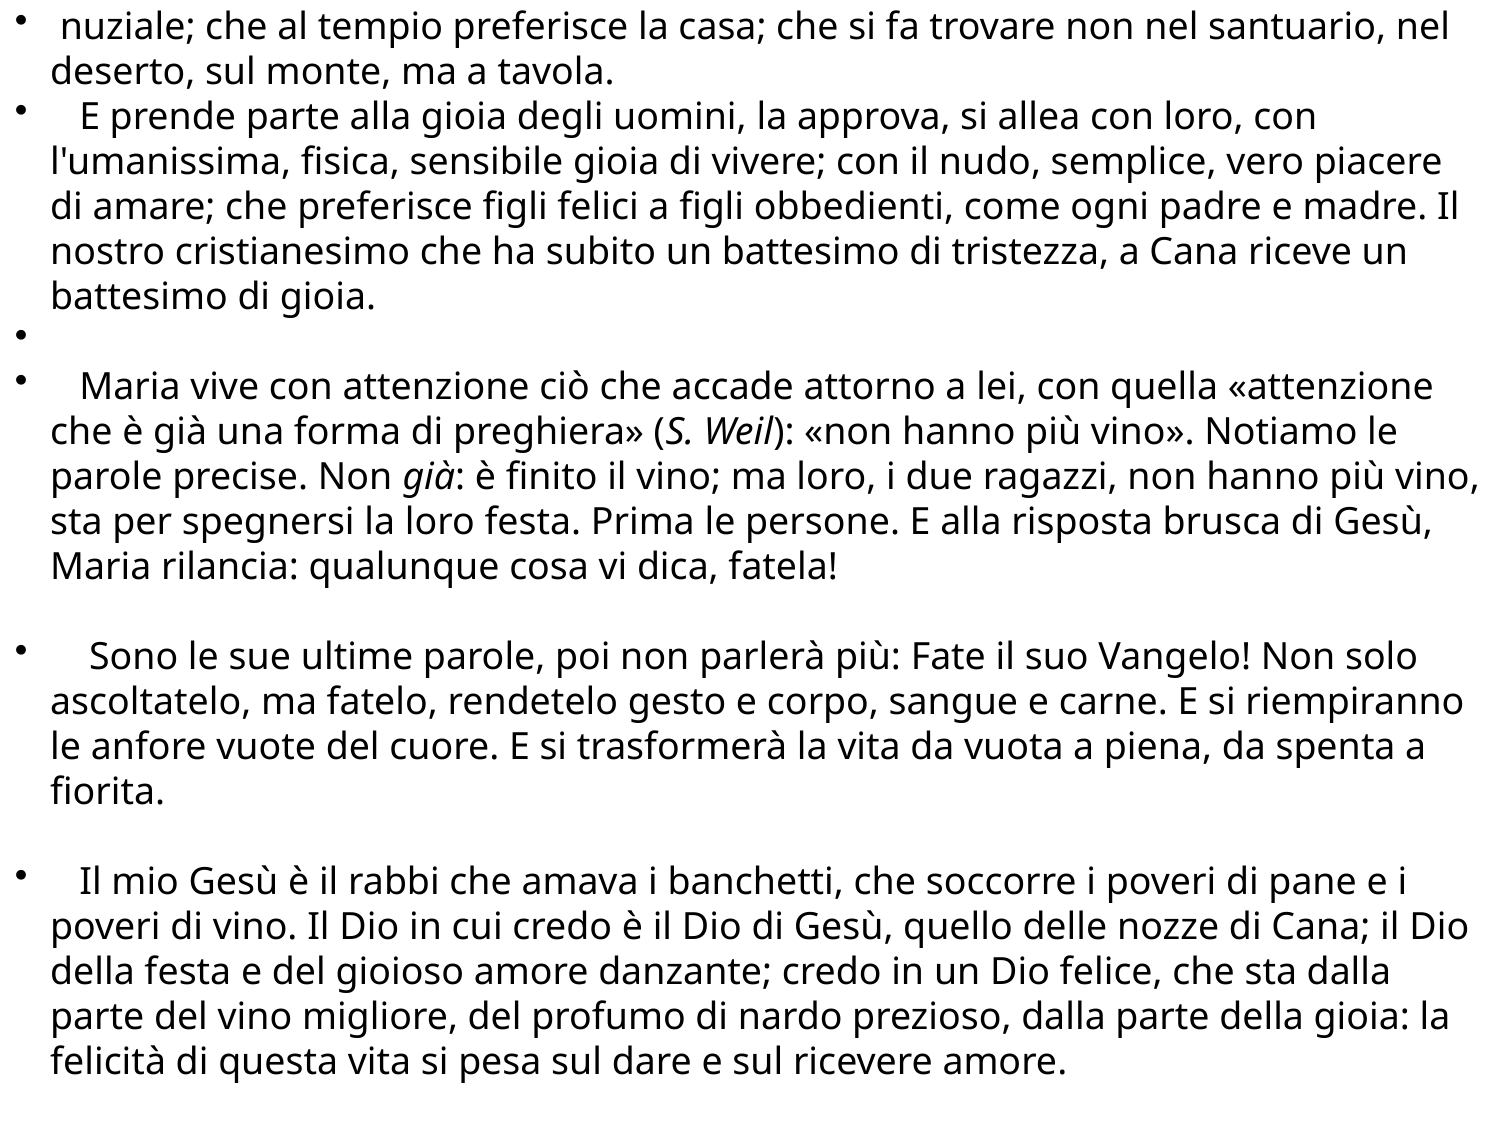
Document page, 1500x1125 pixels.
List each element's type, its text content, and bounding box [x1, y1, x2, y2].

text_box nuziale; che al tempio preferisce la casa; che si fa trovare non nel santuario, nel deserto, sul monte, ma a tavola. E prende parte alla gioia degli uomini, la approva, si allea con loro, con l'umanissima, fisica, sensibile gioia di vivere; con il nudo, semplice, vero piacere di amare; che preferisce figli felici a figli obbedienti, come ogni padre e madre. Il nostro cristianesimo che ha subito un battesimo di tristezza, a Cana riceve un battesimo di gioia. Maria vive con attenzione ciò che accade attorno a lei, con quella «attenzione che è già una forma di preghiera» (S. Weil): «non hanno più vino». Notiamo le parole precise. Non già: è finito il vino; ma loro, i due ragazzi, non hanno più vino, sta per spegnersi la loro festa. Prima le persone. E alla risposta brusca di Gesù, Maria rilancia: qualunque cosa vi dica, fatela! Sono le sue ultime parole, poi non parlerà più: Fate il suo Vangelo! Non solo ascoltatelo, ma fatelo, rendetelo gesto e corpo, sangue e carne. E si riempiranno le anfore vuote del cuore. E si trasformerà la vita da vuota a piena, da spenta a fiorita. Il mio Gesù è il rabbi che amava i banchetti, che soccorre i poveri di pane e i poveri di vino. Il Dio in cui credo è il Dio di Gesù, quello delle nozze di Cana; il Dio della festa e del gioioso amore danzante; credo in un Dio felice, che sta dalla parte del vino migliore, del profumo di nardo prezioso, dalla parte della gioia: la felicità di questa vita si pesa sul dare e sul ricevere amore. [0, 0, 1500, 1090]
